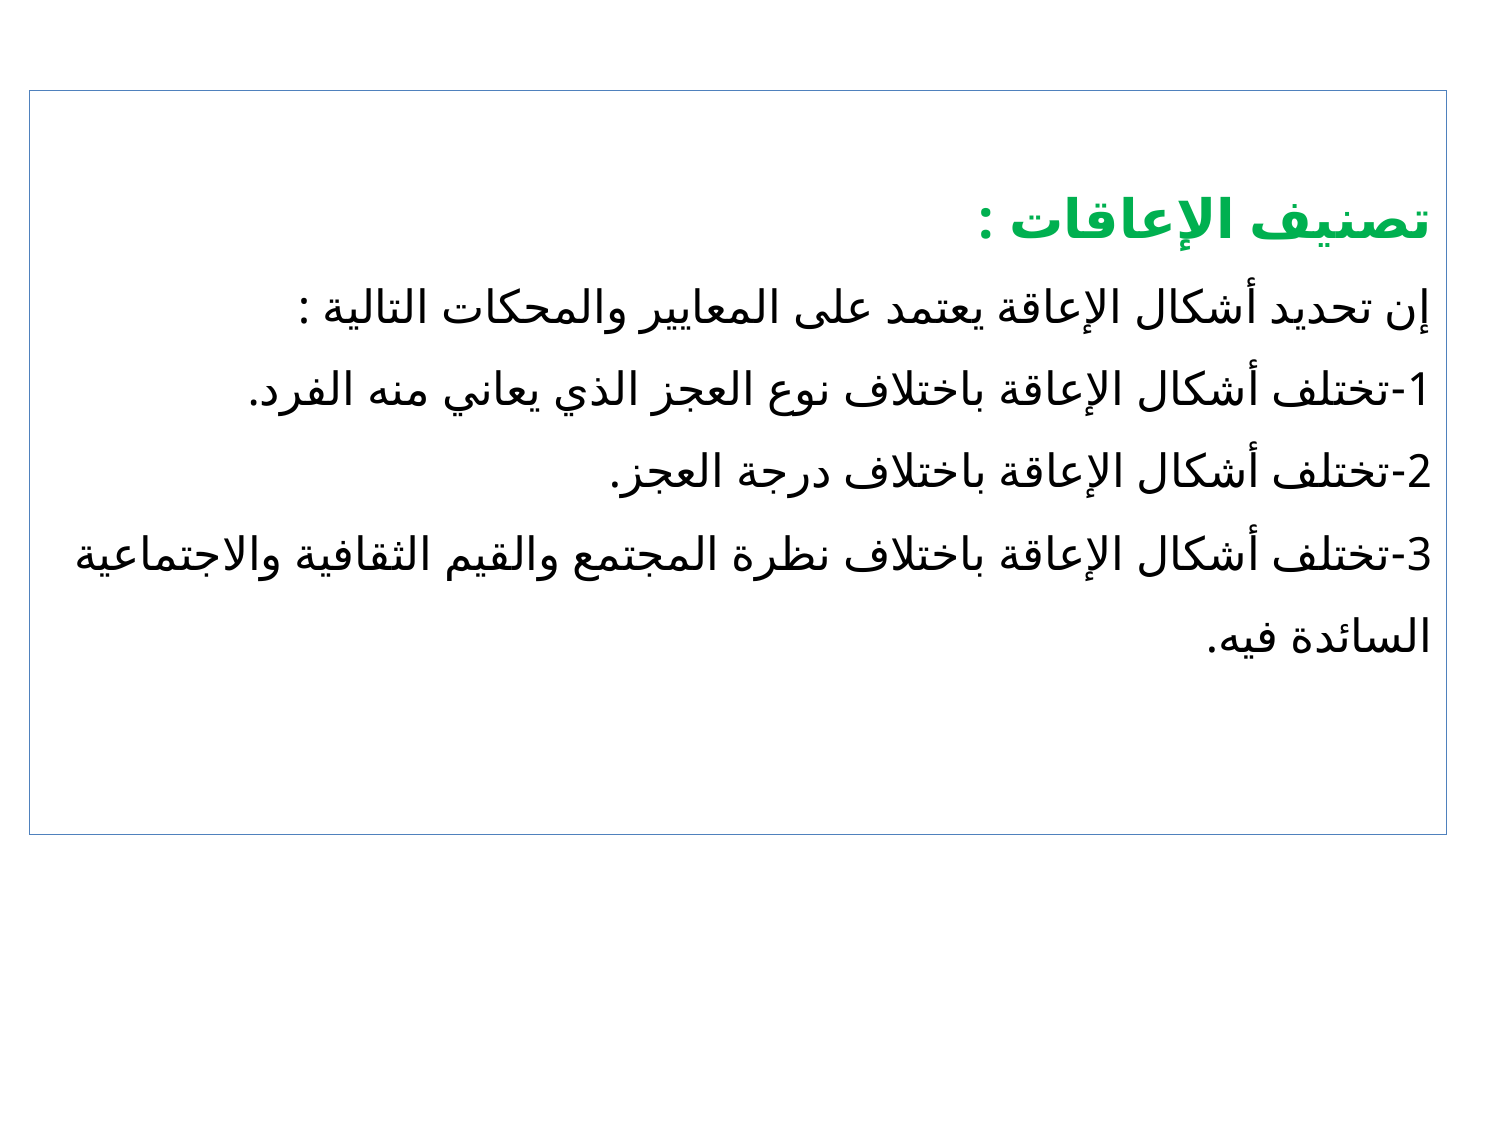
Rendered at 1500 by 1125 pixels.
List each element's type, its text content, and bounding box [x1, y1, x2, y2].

text_box تصنيف الإعاقات : إن تحديد أشكال الإعاقة يعتمد على المعايير والمحكات التالية : 1-تختلف أشكال الإعاقة باختلاف نوع العجز الذي يعاني منه الفرد. 2-تختلف أشكال الإعاقة باختلاف درجة العجز. 3-تختلف أشكال الإعاقة باختلاف نظرة المجتمع والقيم الثقافية والاجتماعية السائدة فيه. [29, 90, 1447, 835]
